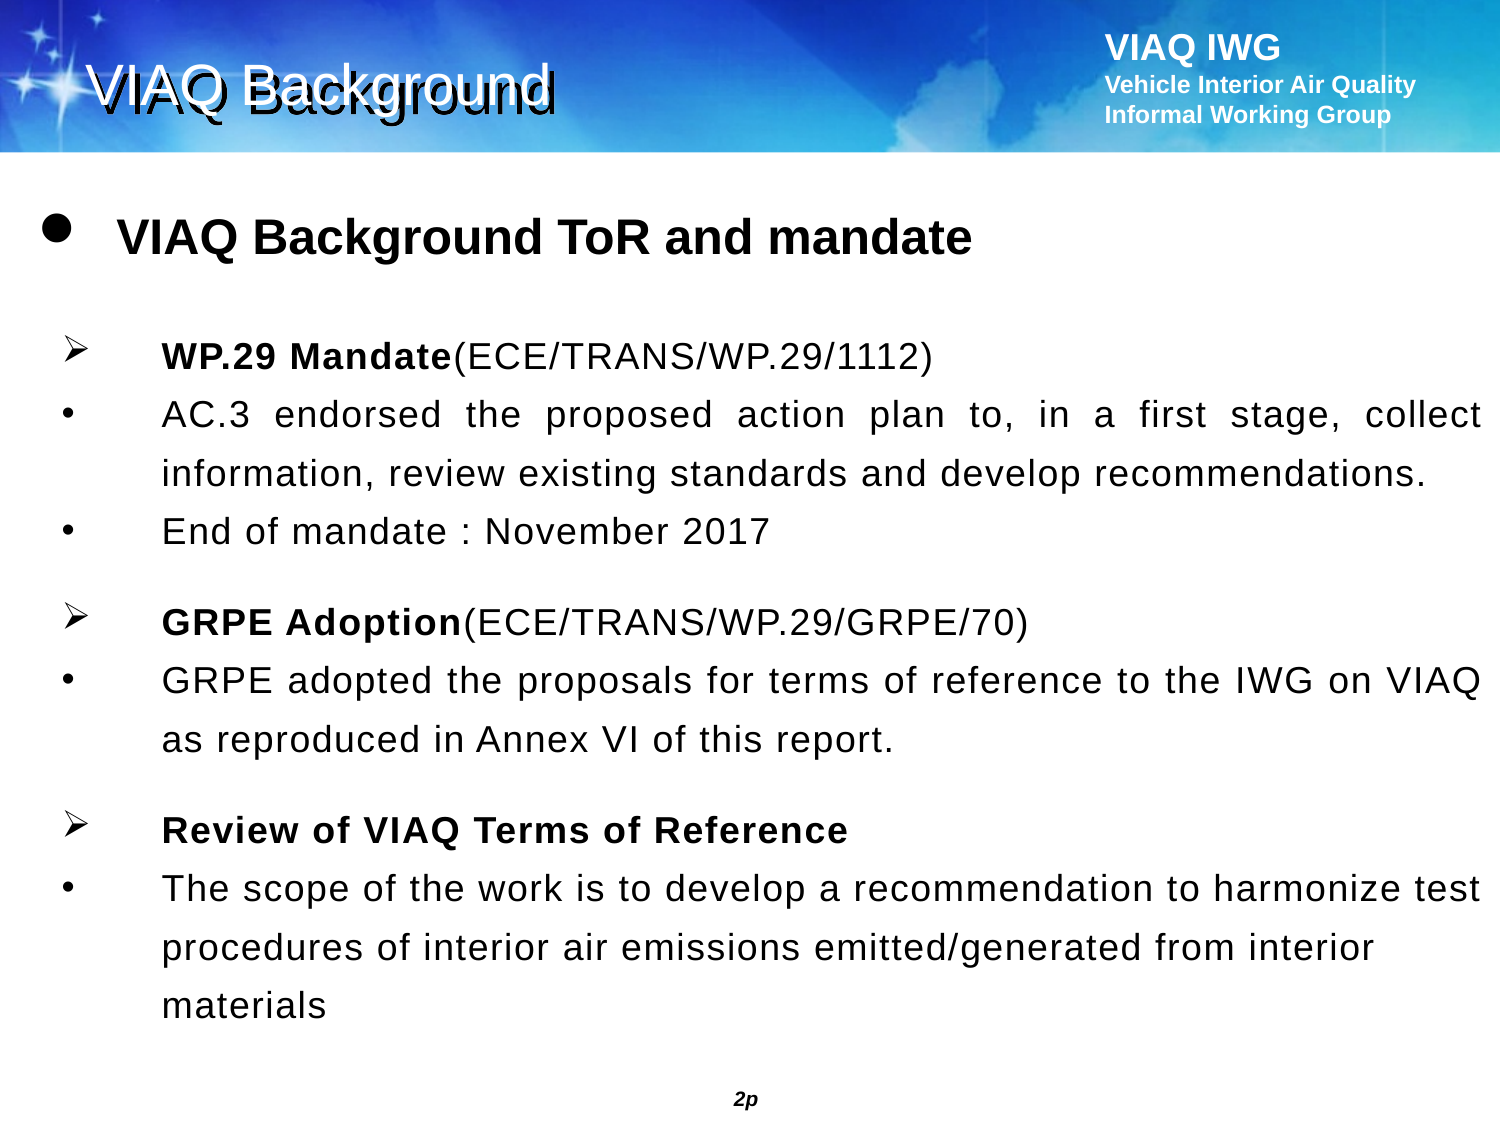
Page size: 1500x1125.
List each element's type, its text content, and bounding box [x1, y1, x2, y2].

picture [0, 0, 1500, 152]
text_box WP.29 Mandate(ECE/TRANS/WP.29/1112) AC.3 endorsed the proposed action plan to, in a first stage, collect information, review existing standards and develop recommendations. End of mandate : November 2017 GRPE Adoption(ECE/TRANS/WP.29/GRPE/70) GRPE adopted the proposals for terms of reference to the IWG on VIAQ as reproduced in Annex VI of this report. Review of VIAQ Terms of Reference The scope of the work is to develop a recommendation to harmonize test procedures of interior air emissions emitted/generated from interior materials [46, 290, 1500, 1024]
text_box VIAQ Background ToR and mandate [23, 196, 1500, 272]
text_box VIAQ Background [5, 39, 1500, 125]
